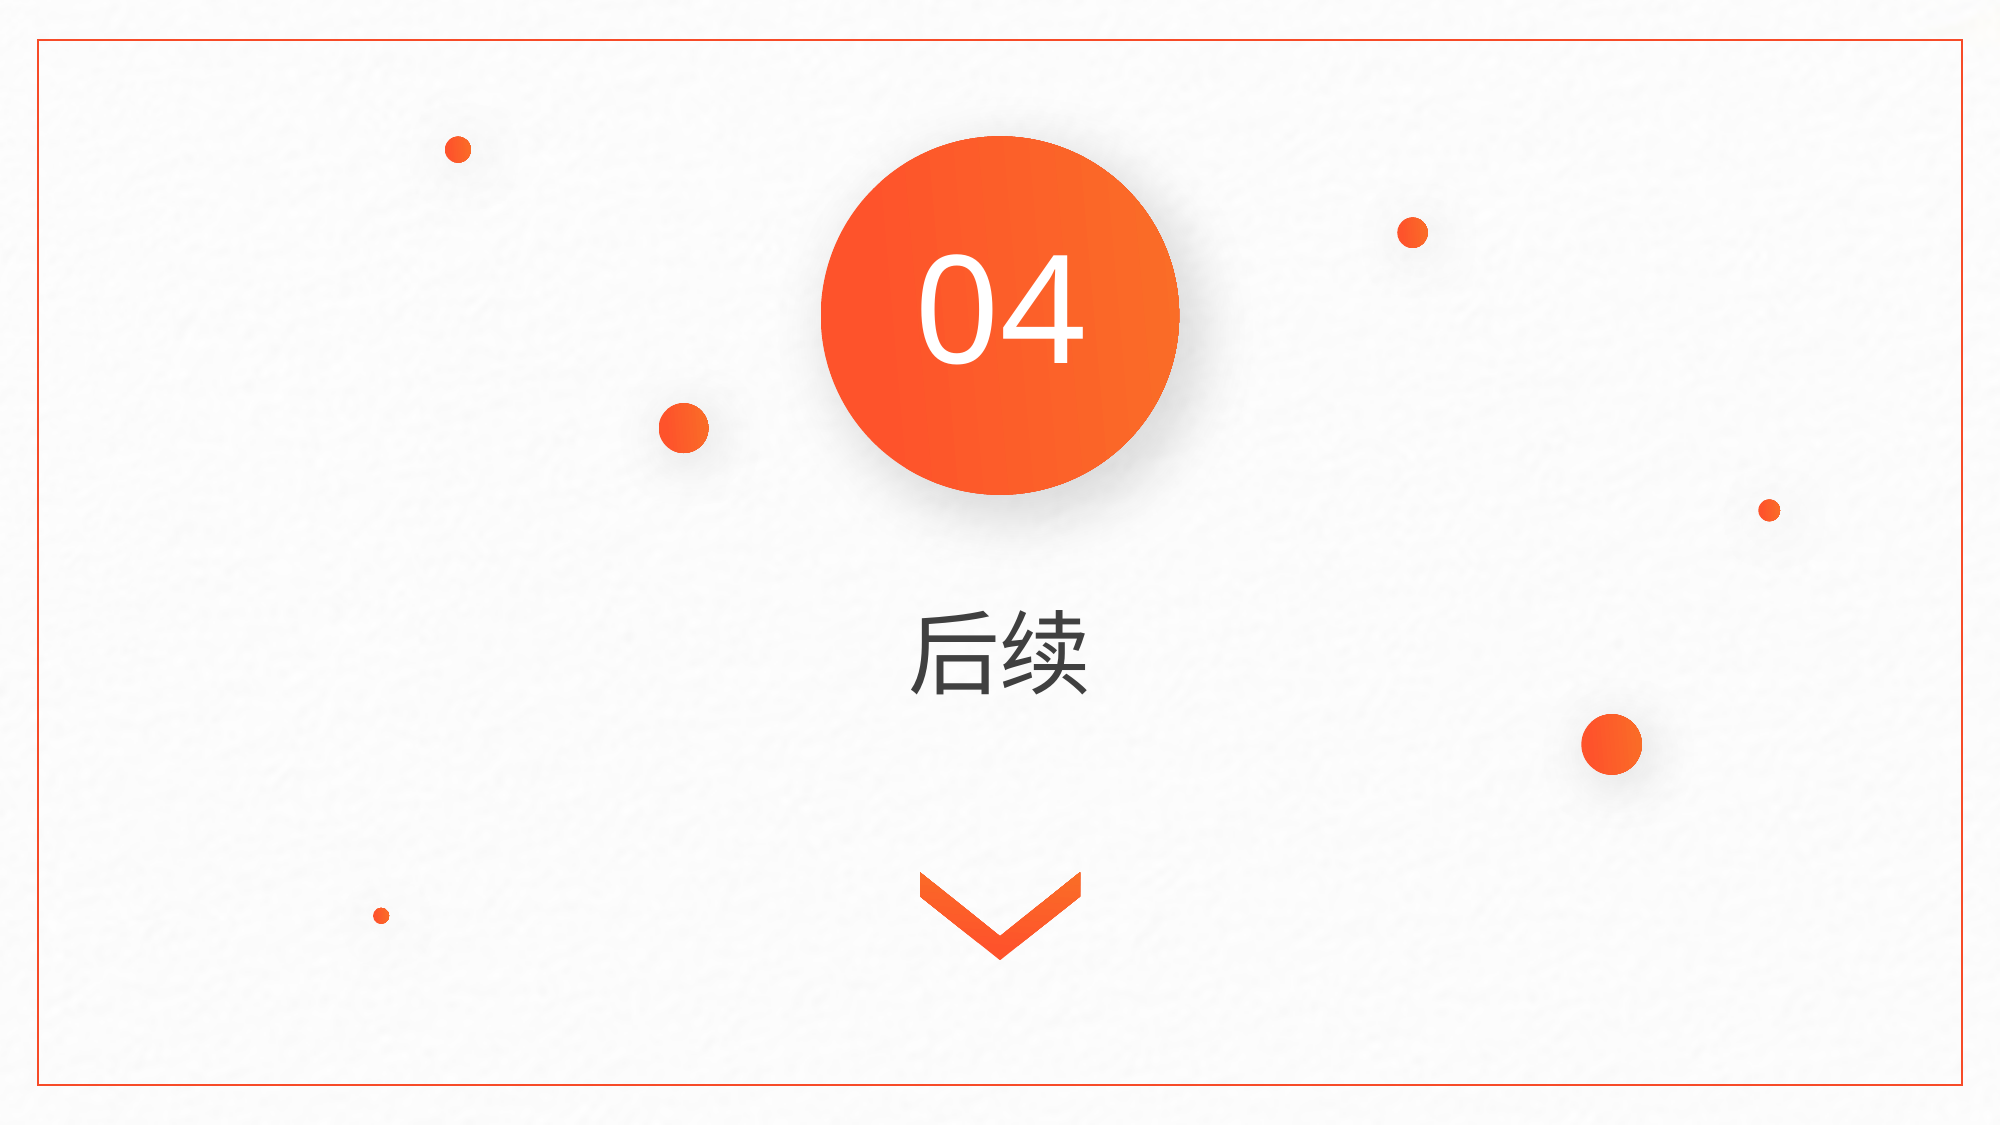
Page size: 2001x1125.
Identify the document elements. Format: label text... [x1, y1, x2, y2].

text_box [919, 870, 1082, 962]
text_box [1396, 216, 1429, 250]
text_box 后续 [893, 587, 1107, 713]
text_box [1757, 498, 1782, 523]
text_box [819, 135, 1181, 496]
text_box [657, 402, 710, 455]
text_box [37, 39, 1963, 1086]
text_box [443, 135, 472, 164]
text_box 04 [869, 206, 1131, 402]
text_box [371, 906, 391, 925]
text_box [1580, 713, 1643, 776]
